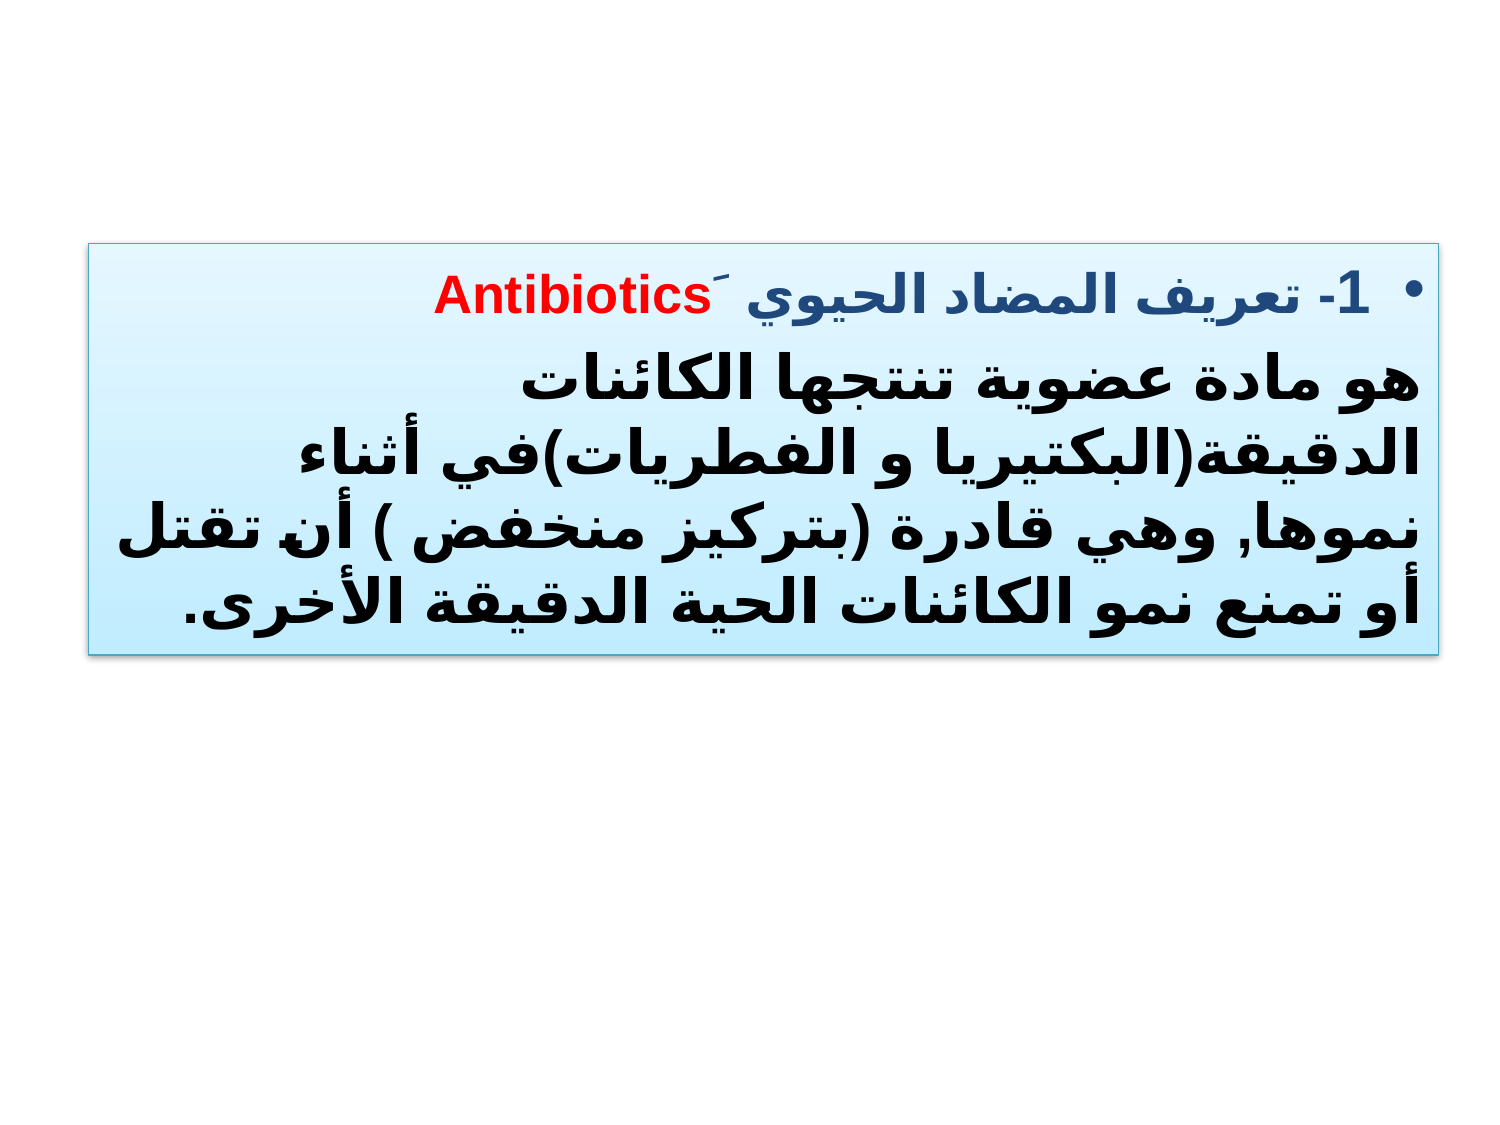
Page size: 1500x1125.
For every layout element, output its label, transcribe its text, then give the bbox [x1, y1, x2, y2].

list 1- تعريف المضاد الحيوي َAntibiotics هو مادة عضوية تنتجها الكائنات الدقيقة(البكتيريا و الفطريات)في أثناء نموها, وهي قادرة (بتركيز منخفض ) أن تقتل أو تمنع نمو الكائنات الحية الدقيقة الأخرى. [88, 243, 1439, 656]
